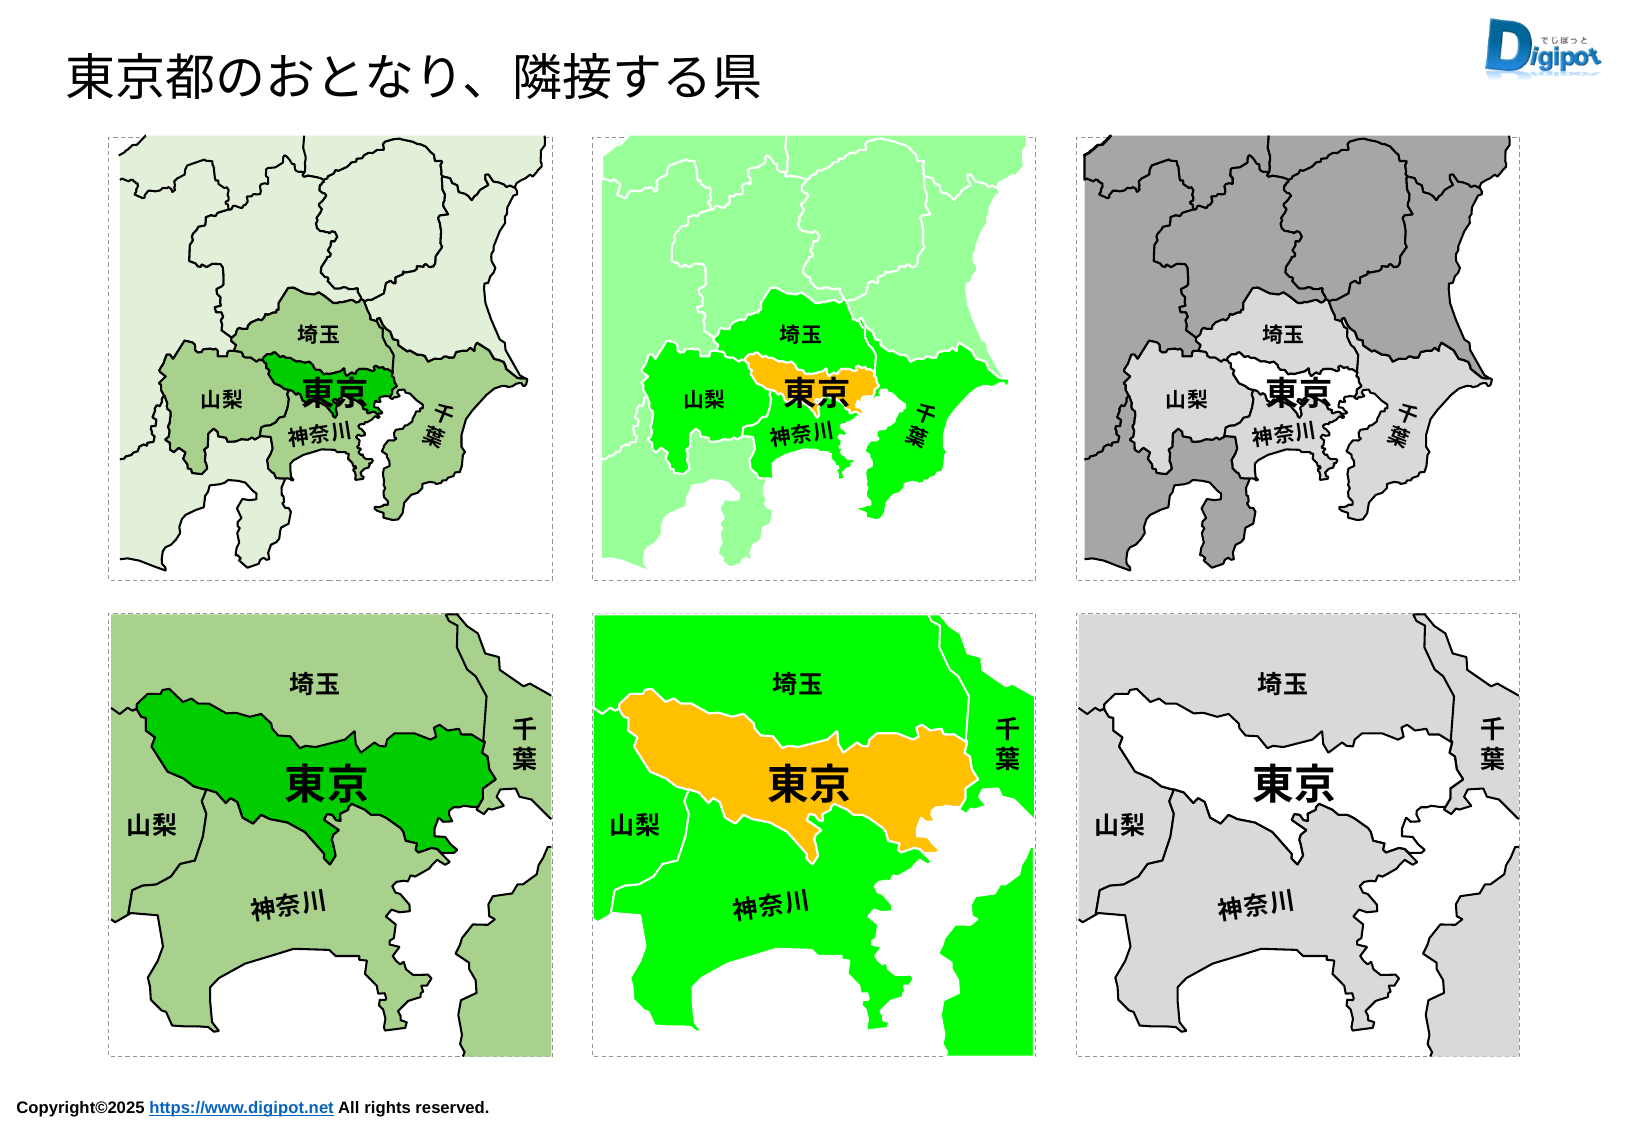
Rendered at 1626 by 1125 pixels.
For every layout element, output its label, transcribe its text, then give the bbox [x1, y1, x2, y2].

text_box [593, 614, 1034, 1057]
text_box 東京都のおとなり、隣接する県 [50, 38, 777, 113]
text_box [1083, 135, 1510, 571]
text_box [1078, 614, 1519, 1057]
picture [1485, 18, 1602, 82]
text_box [601, 135, 1028, 571]
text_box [110, 614, 552, 1057]
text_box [118, 135, 545, 571]
